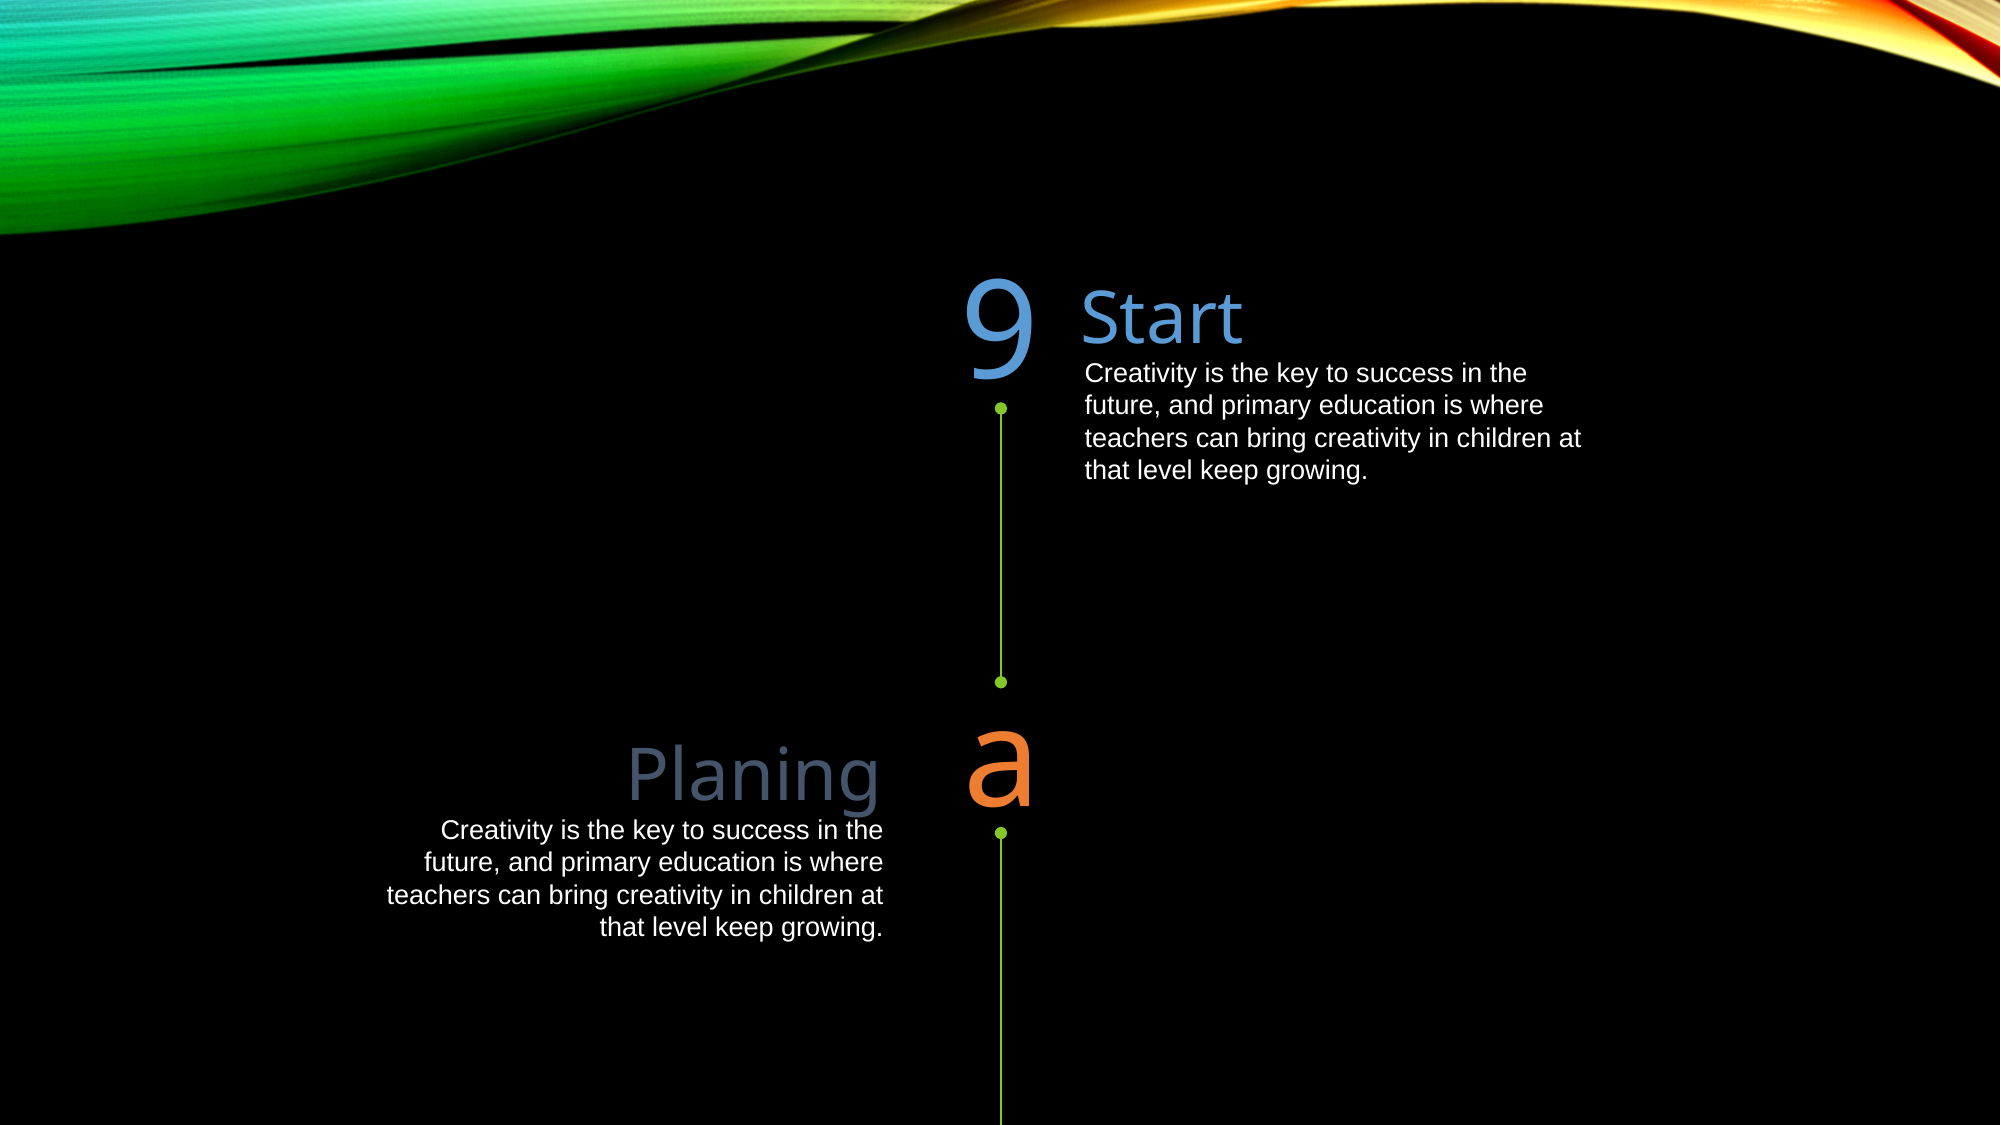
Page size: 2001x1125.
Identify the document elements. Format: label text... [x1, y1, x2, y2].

text_box a [948, 661, 1056, 841]
text_box Start [1065, 265, 1696, 363]
picture [0, 0, 2000, 237]
text_box Planing [267, 722, 899, 820]
text_box Creativity is the key to success in the future, and primary education is where teachers can bring creativity in children at that level keep growing. [362, 820, 898, 958]
text_box Creativity is the key to success in the future, and primary education is where teachers can bring creativity in children at that level keep growing. [1069, 363, 1606, 508]
text_box 9 [946, 233, 1055, 414]
